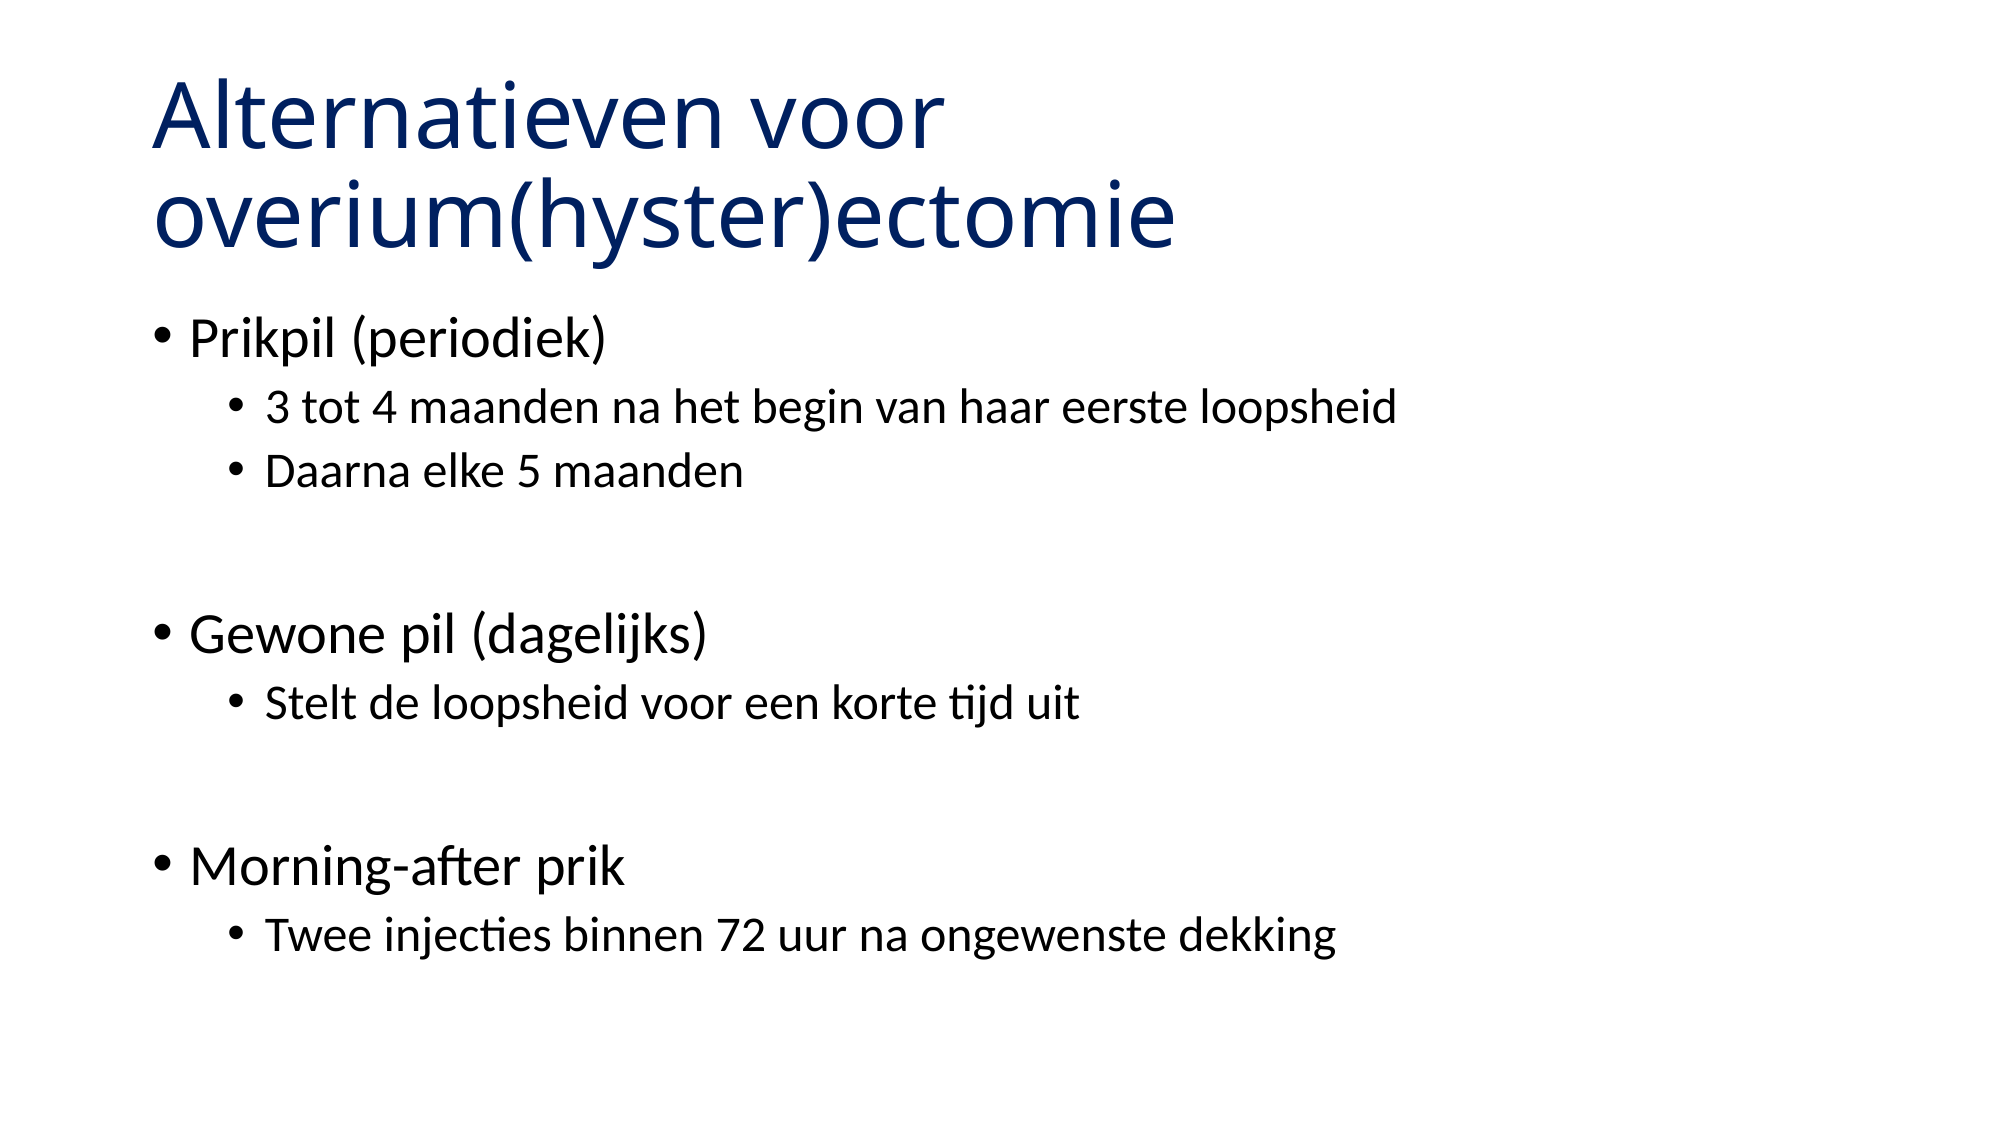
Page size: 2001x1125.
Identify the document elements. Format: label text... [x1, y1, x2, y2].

list Prikpil (periodiek) 3 tot 4 maanden na het begin van haar eerste loopsheid Daarna elke 5 maanden Gewone pil (dagelijks) Stelt de loopsheid voor een korte tijd uit Morning-after prik Twee injecties binnen 72 uur na ongewenste dekking [137, 299, 1863, 1014]
title Alternatieven voor overium(hyster)ectomie [137, 59, 1863, 278]
